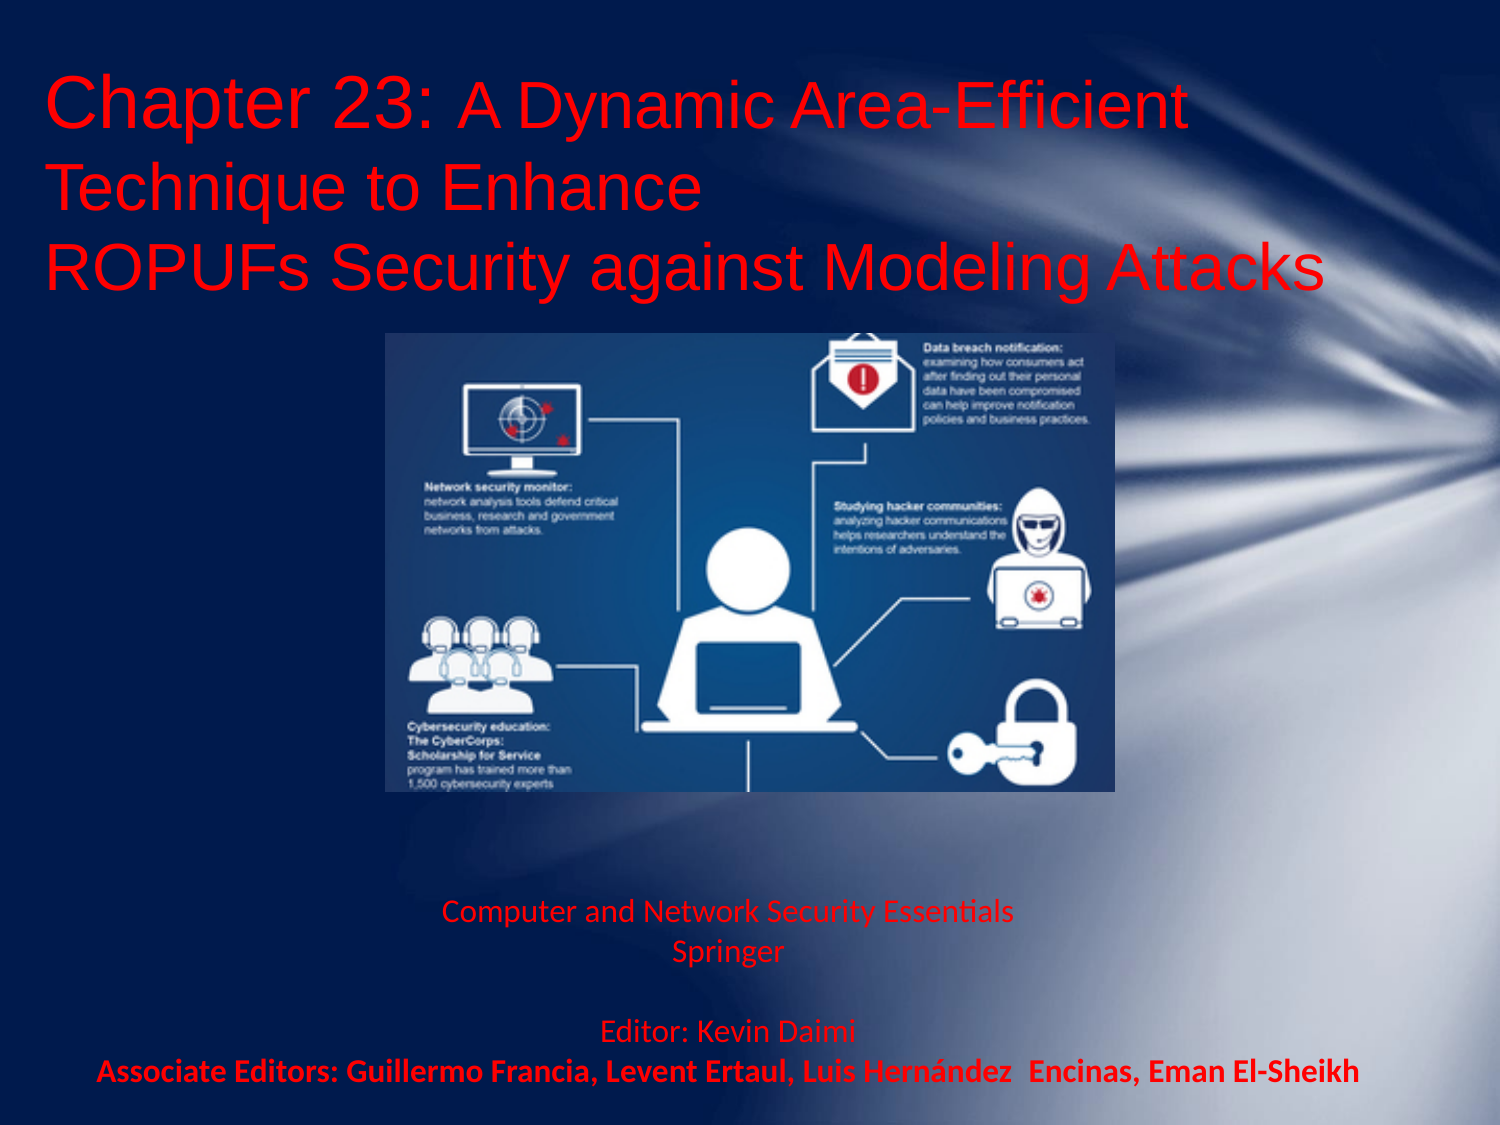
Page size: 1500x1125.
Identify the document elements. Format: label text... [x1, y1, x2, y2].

footer Computer and Network Security Essentials Springer Editor: Kevin Daimi Associate Editors: Guillermo Francia, Levent Ertaul, Luis Hernández Encinas, Eman El-Sheikh [44, 889, 1413, 1097]
picture [0, 0, 1500, 1125]
title Chapter 23: A Dynamic Area-Efficient Technique to Enhance ROPUFs Security against Modeling Attacks [44, 53, 1456, 398]
